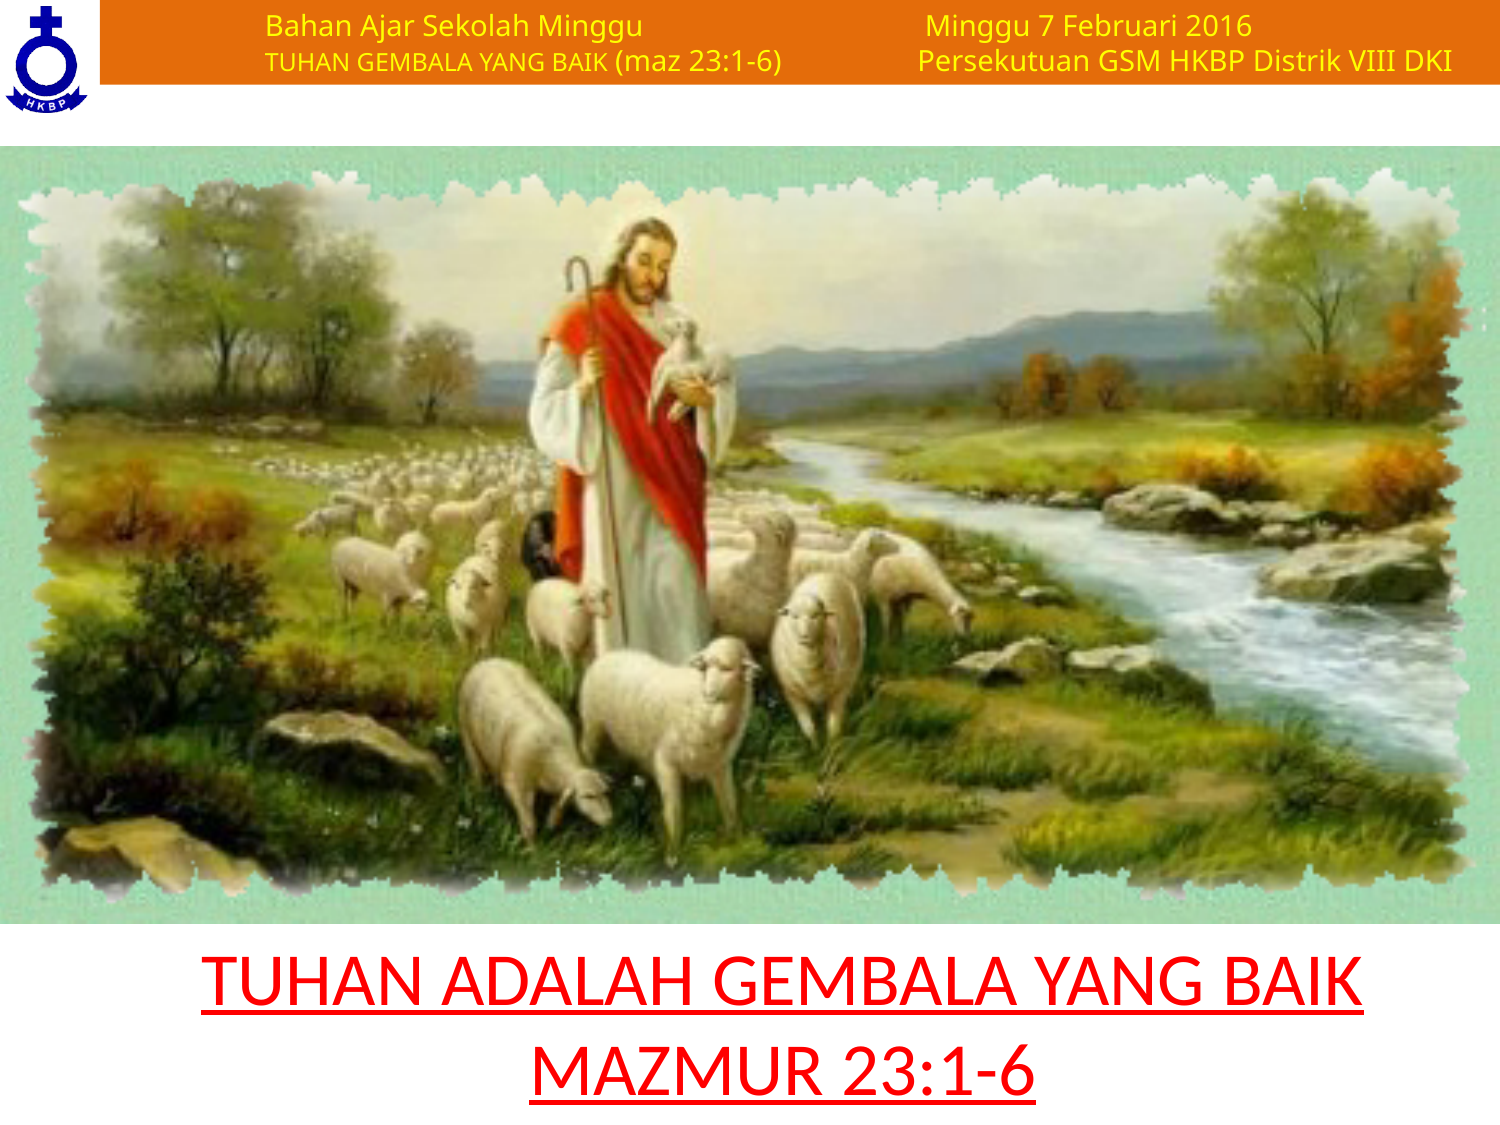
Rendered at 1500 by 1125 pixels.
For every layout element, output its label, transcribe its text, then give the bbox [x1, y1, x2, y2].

picture [5, 6, 88, 113]
picture [0, 146, 1500, 924]
text_box TUHAN ADALAH GEMBALA YANG BAIK MAZMUR 23:1-6 [169, 932, 1397, 1118]
